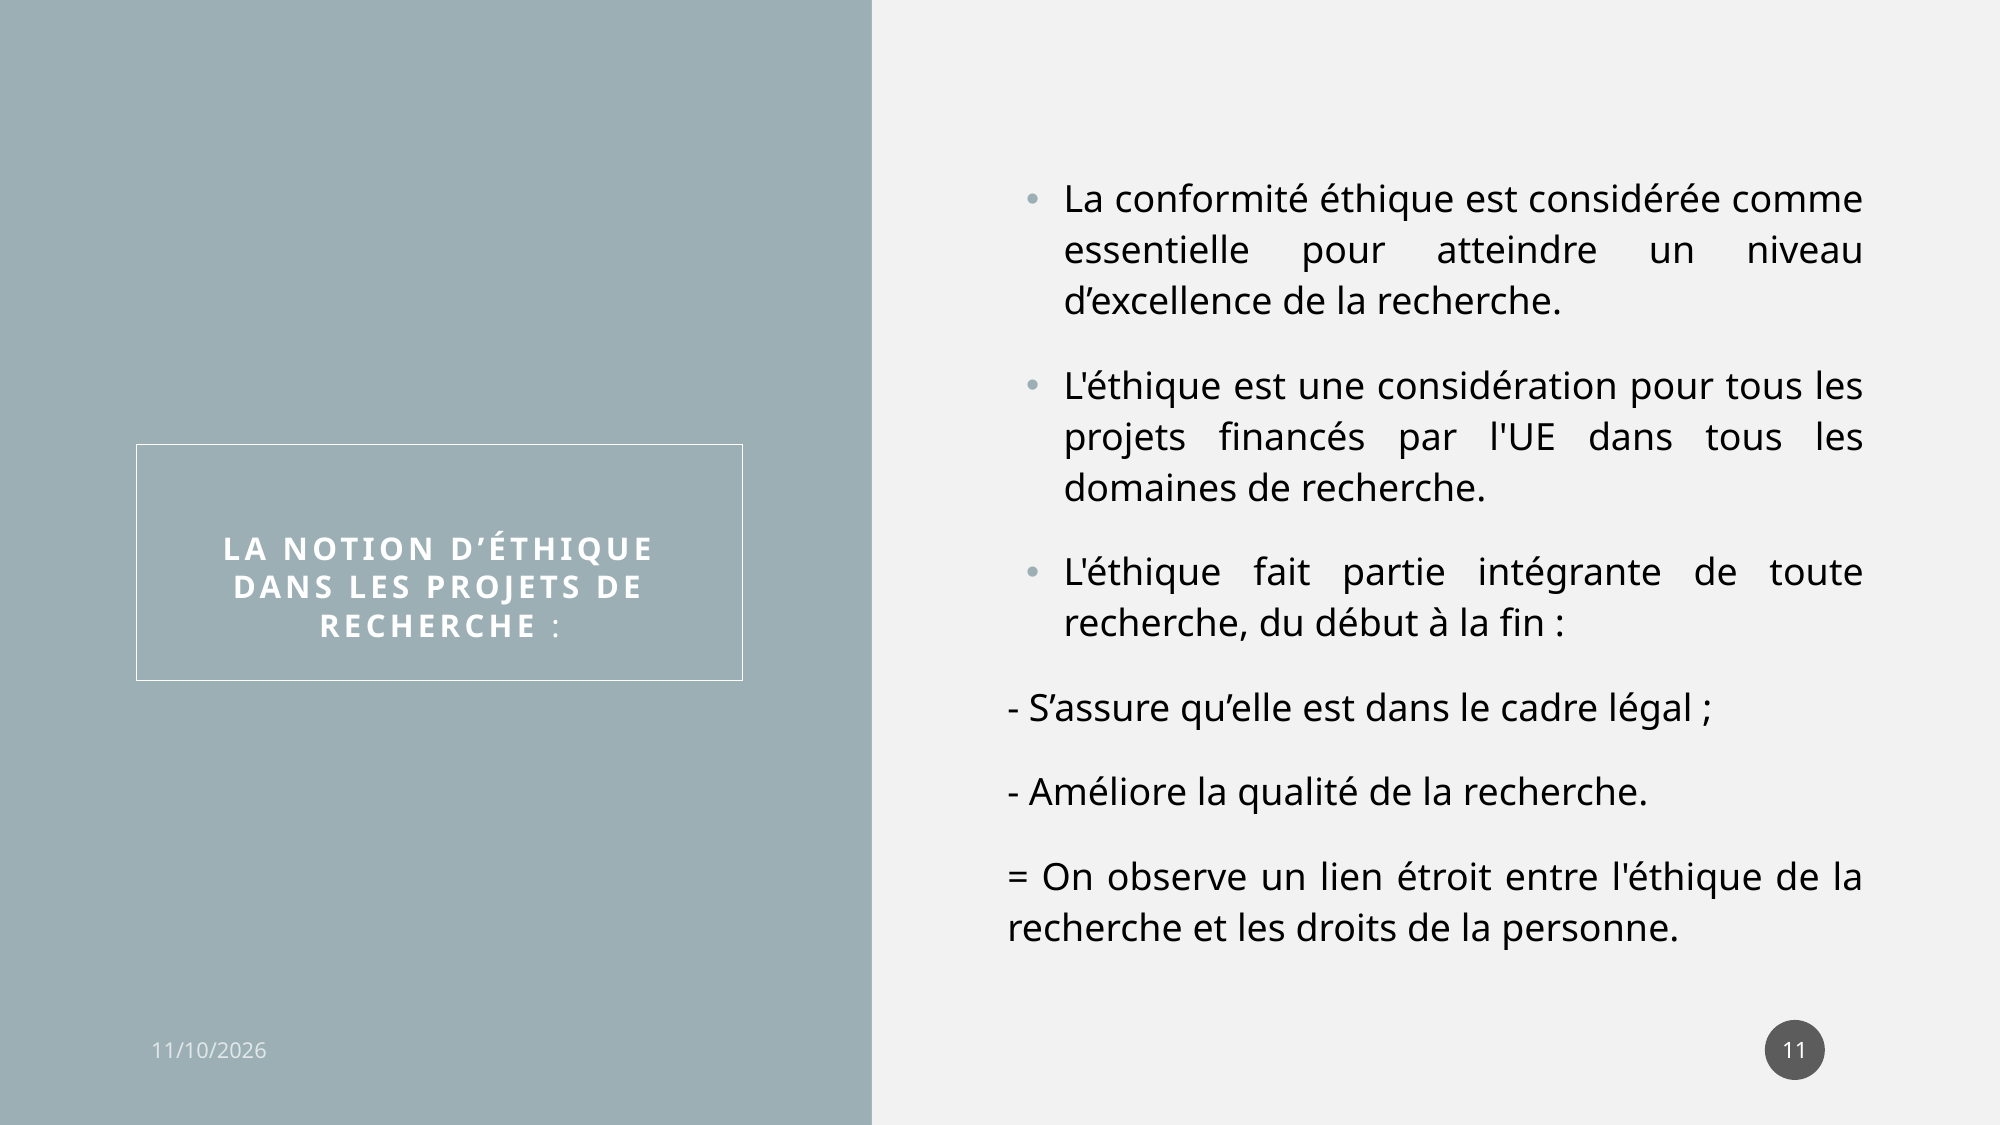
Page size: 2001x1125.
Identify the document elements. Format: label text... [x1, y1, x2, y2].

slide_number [136, 1023, 588, 1077]
slide_number 11 [1764, 1019, 1825, 1080]
text_box La conformité éthique est considérée comme essentielle pour atteindre un niveau d’excellence de la recherche. L'éthique est une considération pour tous les projets financés par l'UE dans tous les domaines de recherche. L'éthique fait partie intégrante de toute recherche, du début à la fin : - S’assure qu’elle est dans le cadre légal ; - Améliore la qualité de la recherche. = On observe un lien étroit entre l'éthique de la recherche et les droits de la personne. [992, 131, 1880, 994]
text_box [871, 0, 2000, 1125]
text_box La notion d’éthique dans les projets de Recherche : [136, 444, 743, 681]
